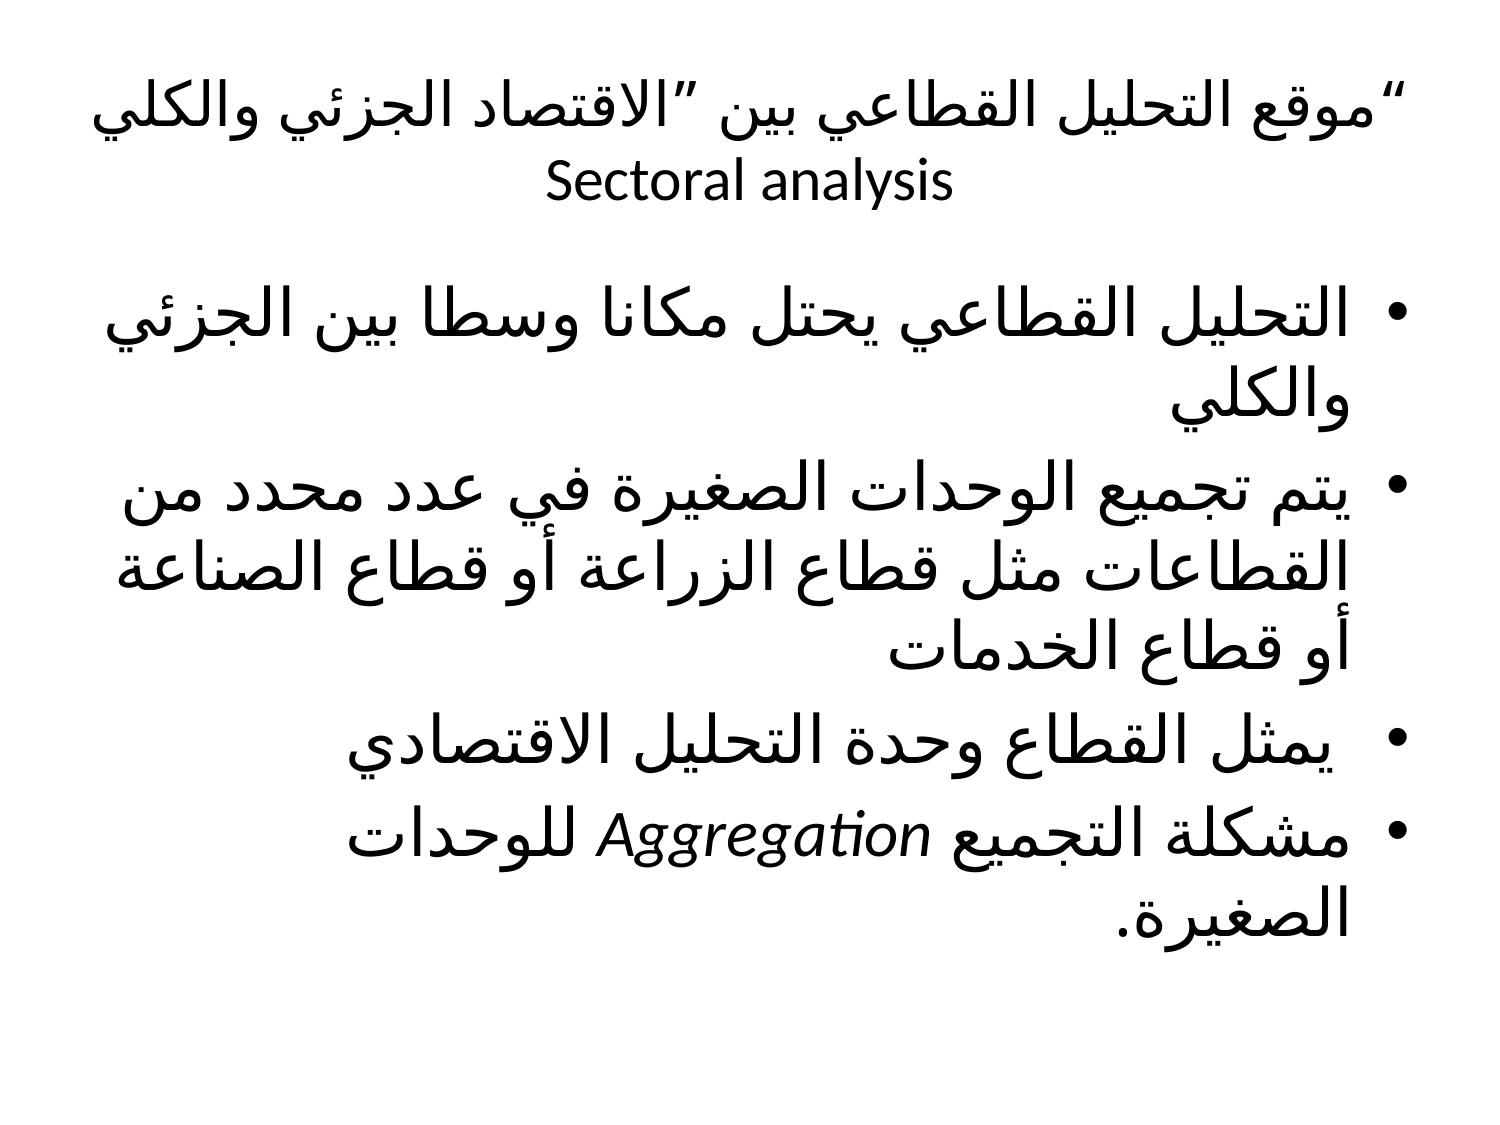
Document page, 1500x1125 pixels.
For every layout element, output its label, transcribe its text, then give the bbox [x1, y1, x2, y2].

title موقع التحليل القطاعي بين ”الاقتصاد الجزئي والكلي“ Sectoral analysis [75, 45, 1425, 233]
list التحليل القطاعي يحتل مكانا وسطا بين الجزئي والكلي يتم تجميع الوحدات الصغيرة في عدد محدد من القطاعات مثل قطاع الزراعة أو قطاع الصناعة أو قطاع الخدمات يمثل القطاع وحدة التحليل الاقتصادي مشكلة التجميع Aggregation للوحدات الصغيرة. [75, 262, 1425, 1005]
